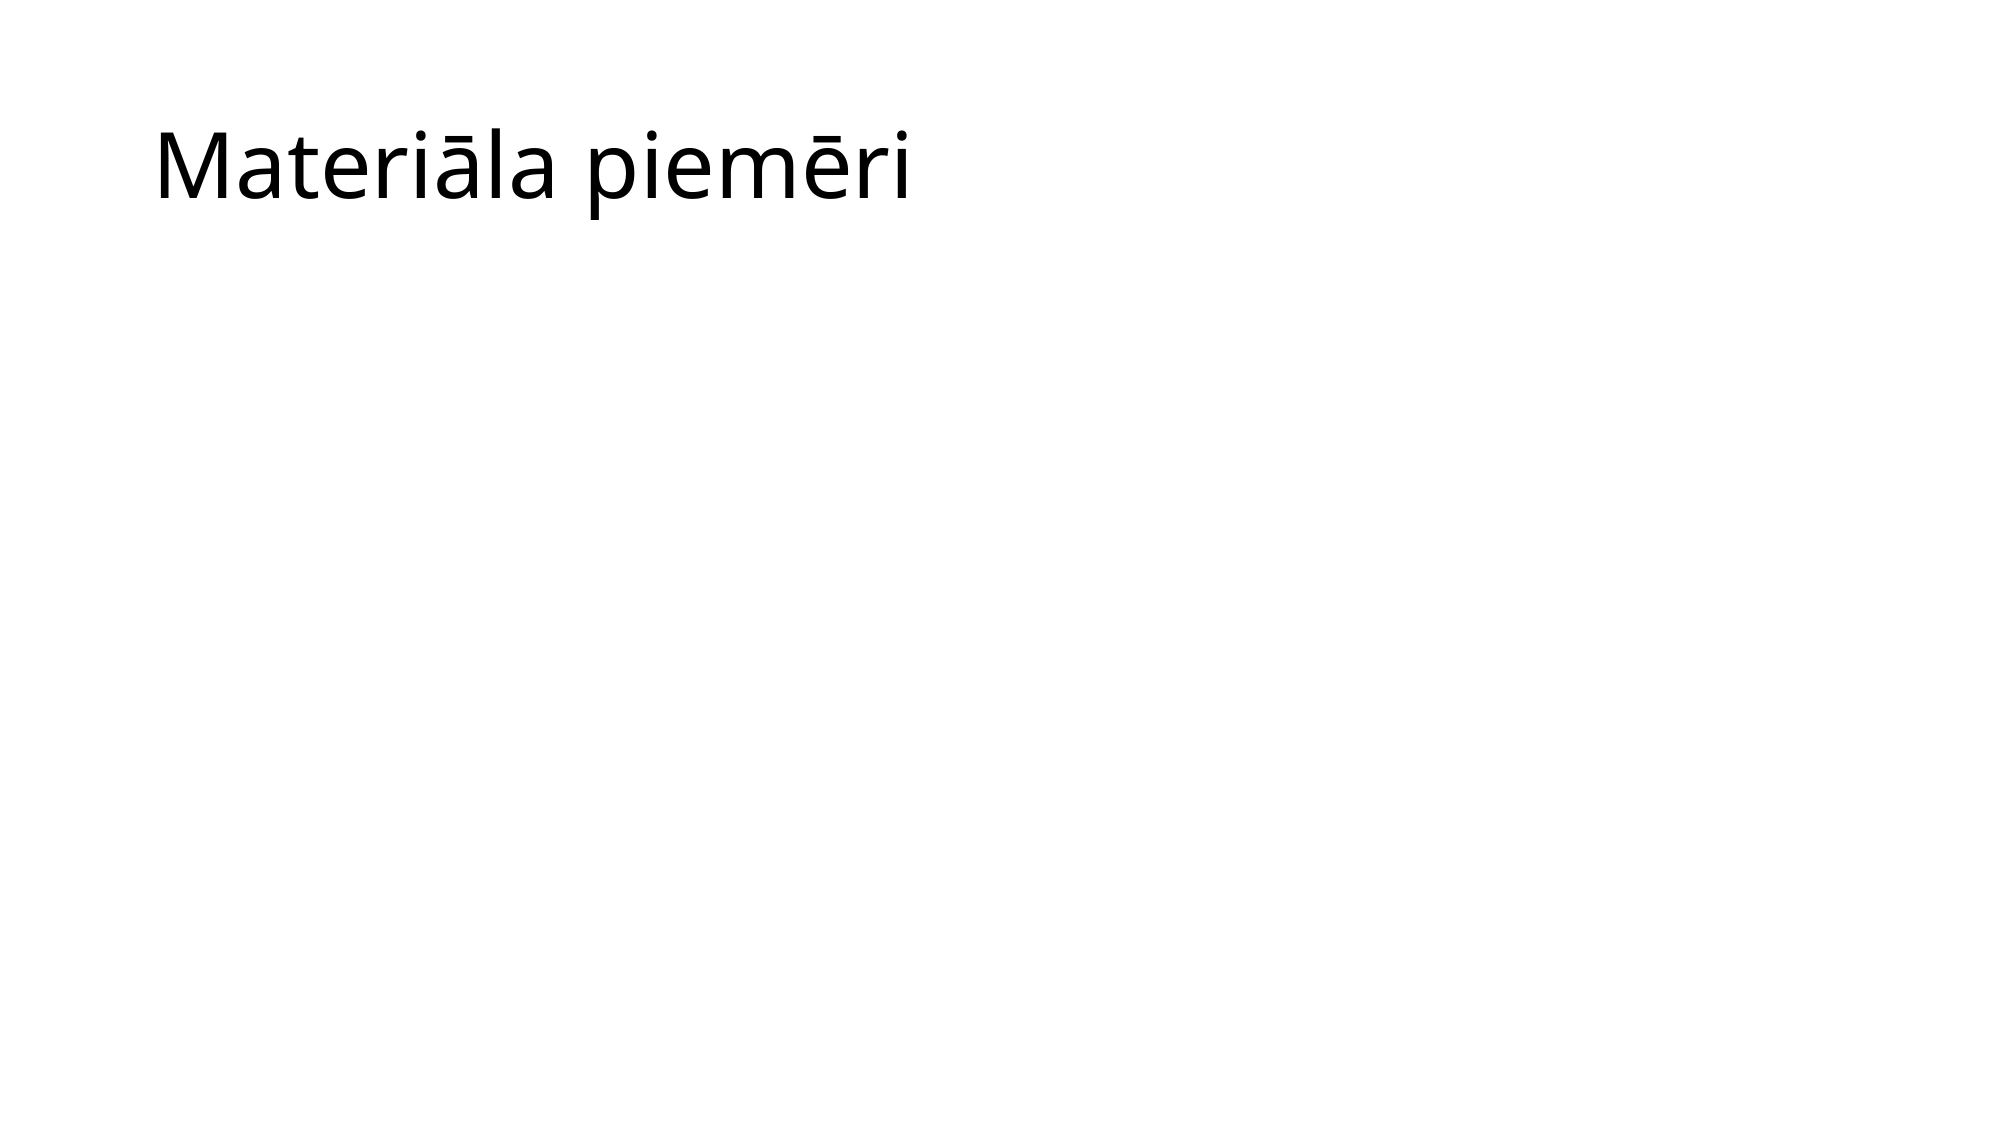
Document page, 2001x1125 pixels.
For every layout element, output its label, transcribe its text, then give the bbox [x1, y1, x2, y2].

title Materiāla piemēri [137, 59, 1863, 278]
